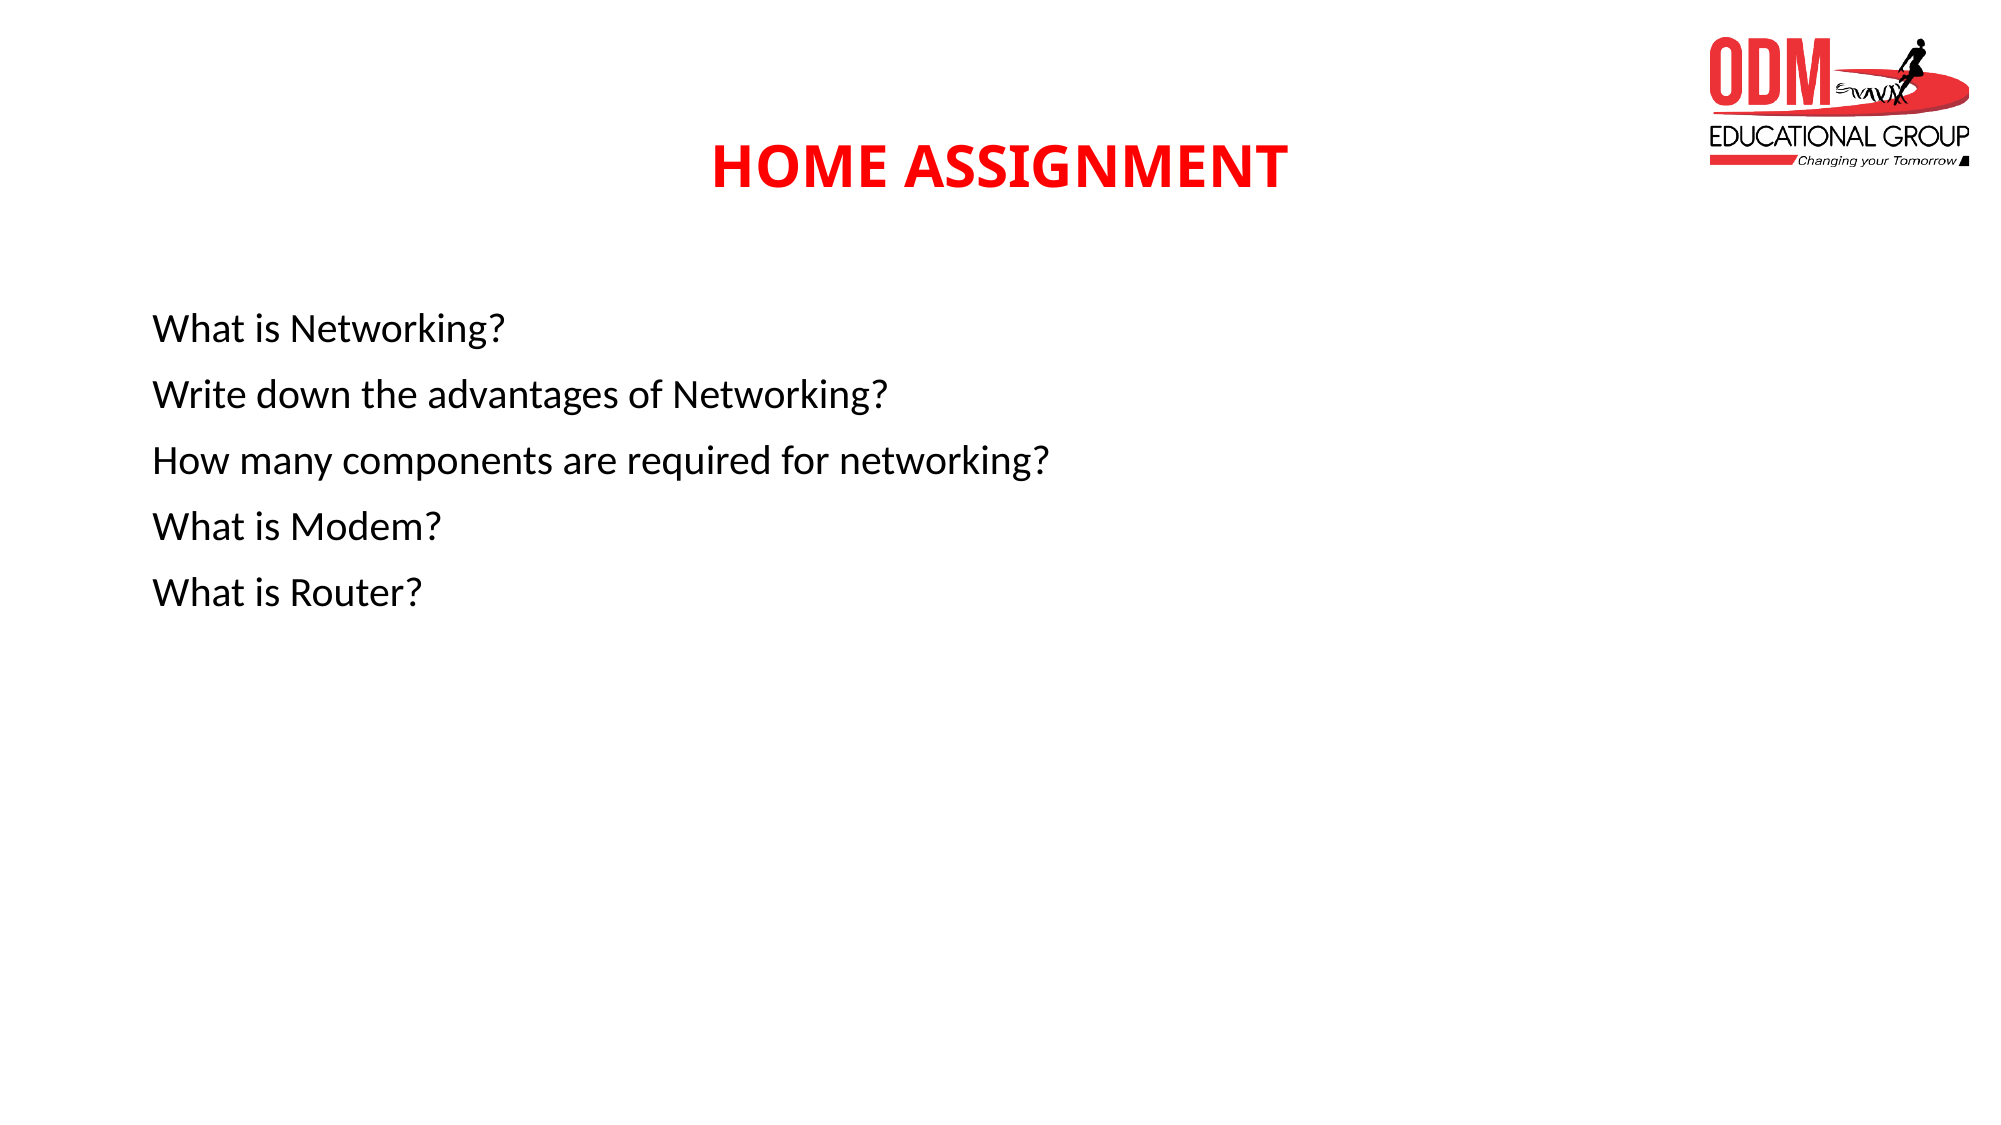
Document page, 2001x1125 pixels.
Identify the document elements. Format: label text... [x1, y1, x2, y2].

list What is Networking? Write down the advantages of Networking? How many components are required for networking? What is Modem? What is Router? [137, 299, 1863, 1014]
text_box [1710, 37, 1970, 167]
title HOME ASSIGNMENT [137, 59, 1863, 278]
